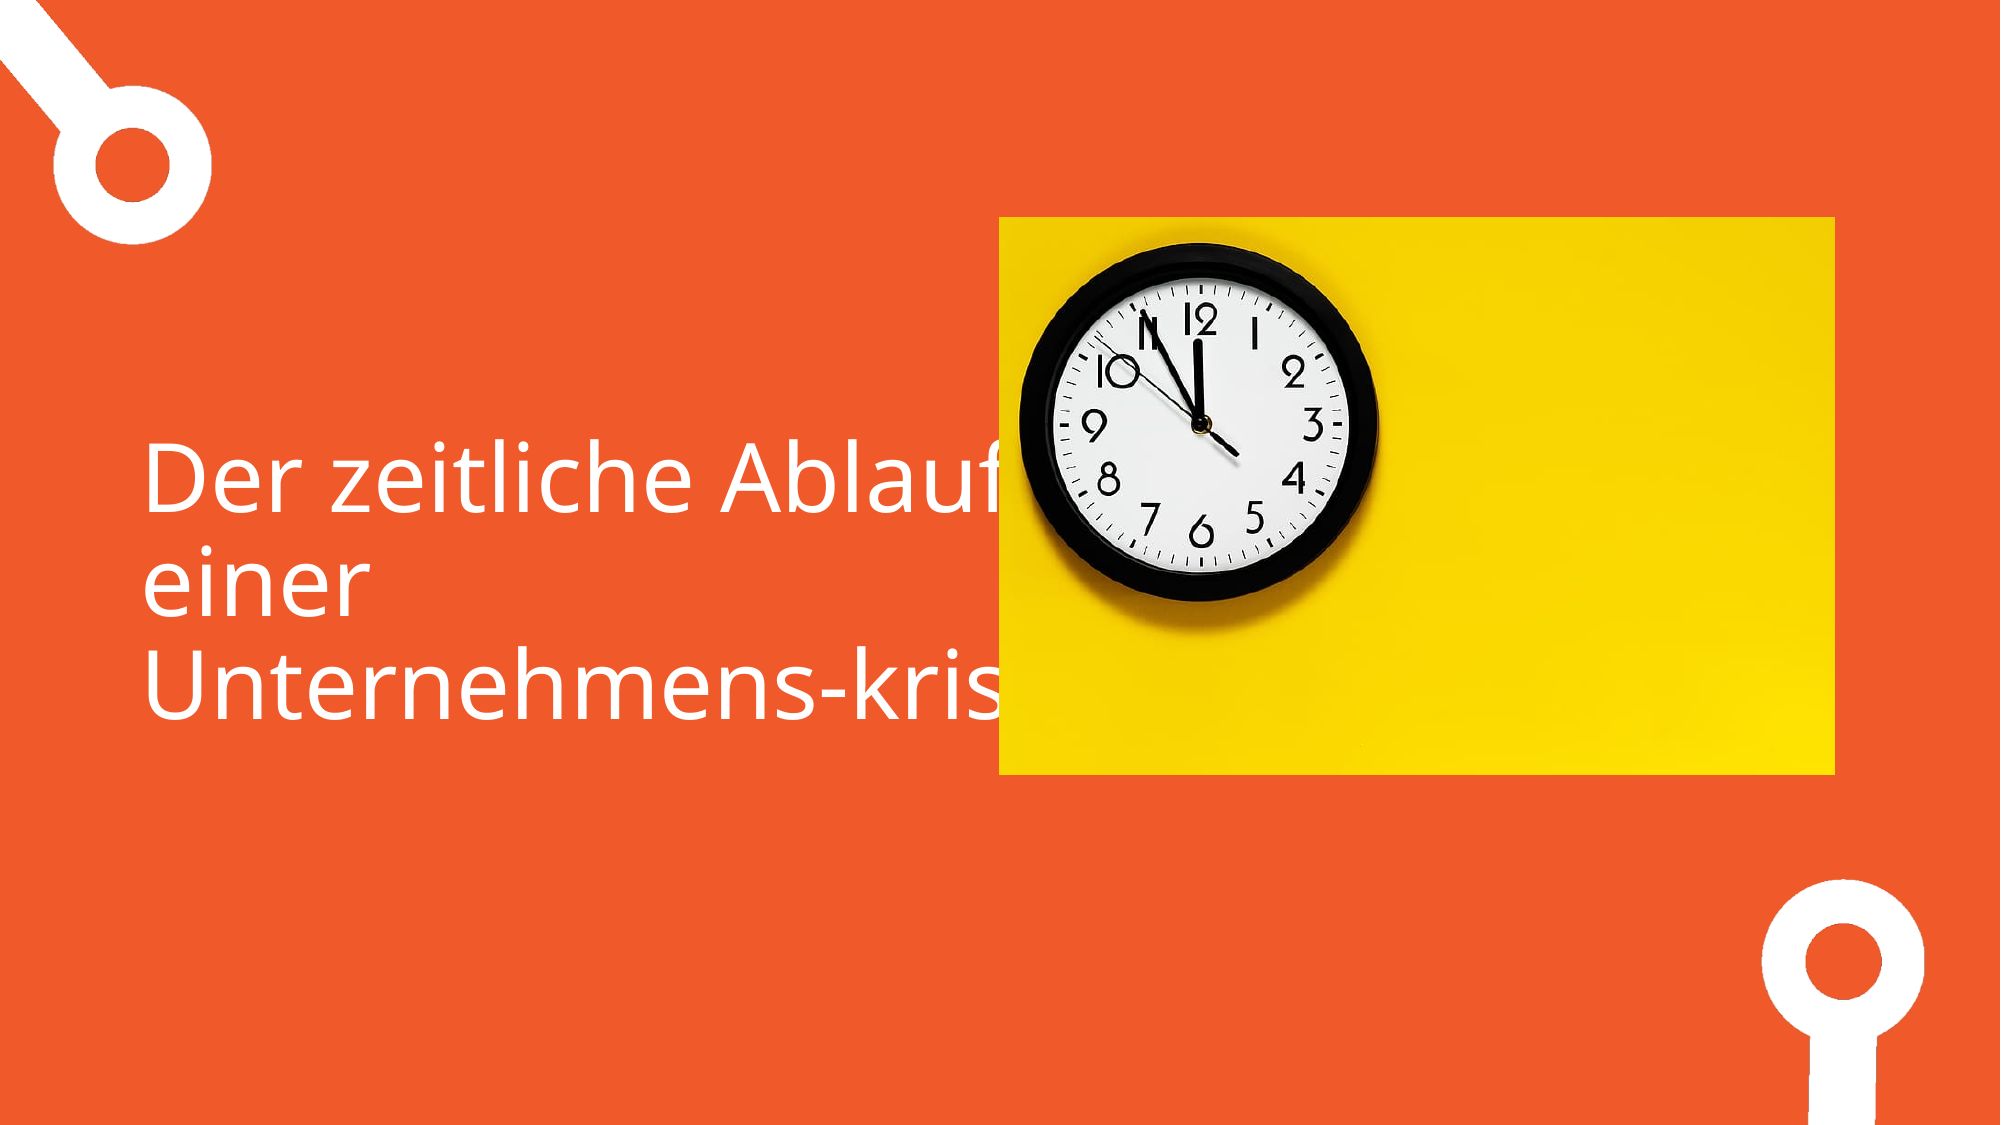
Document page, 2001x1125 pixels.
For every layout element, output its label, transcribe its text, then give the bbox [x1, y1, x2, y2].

picture [999, 217, 1835, 775]
picture [1652, 870, 2001, 1125]
list Der zeitliche Ablauf einer Unternehmens-krise [125, 455, 999, 716]
picture [0, 0, 269, 308]
